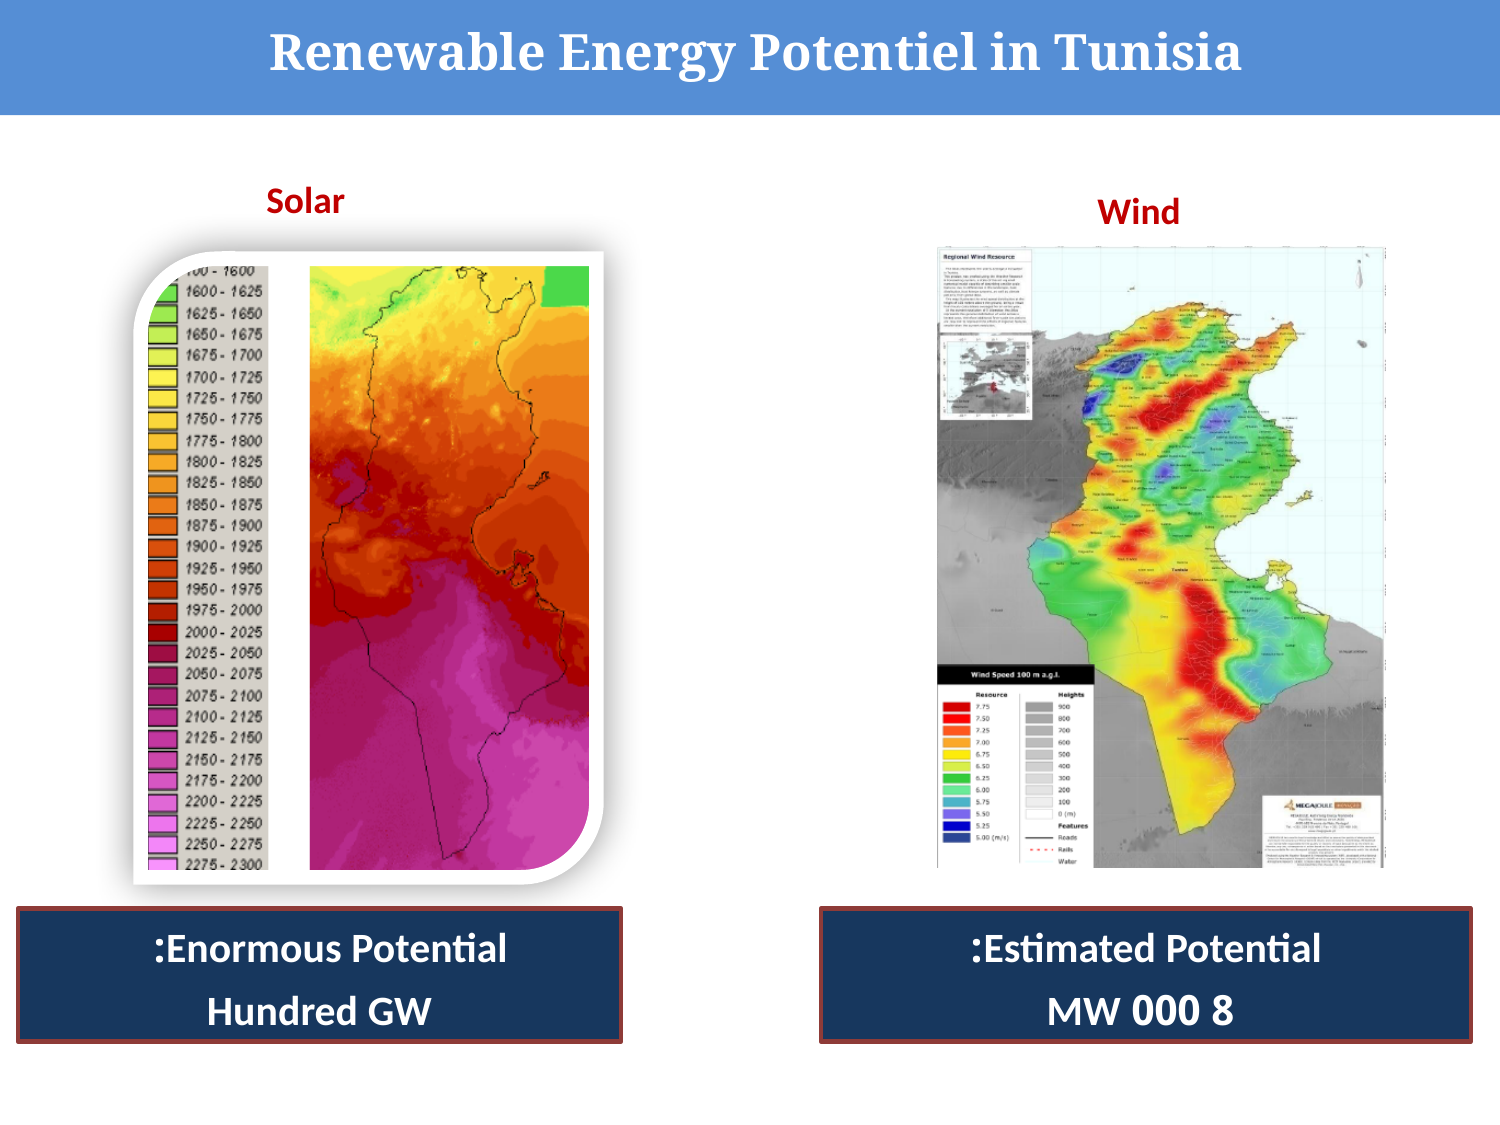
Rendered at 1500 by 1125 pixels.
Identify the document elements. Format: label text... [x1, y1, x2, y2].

picture [937, 245, 1386, 868]
text_box Solar [204, 164, 482, 229]
picture [140, 258, 597, 878]
text_box Enormous Potential: Hundred GW [16, 906, 623, 1044]
text_box Wind [1035, 175, 1318, 240]
title Renewable Energy Potentiel in Tunisia [0, 0, 1500, 116]
text_box Estimated Potential: 8 000 MW [819, 906, 1473, 1044]
